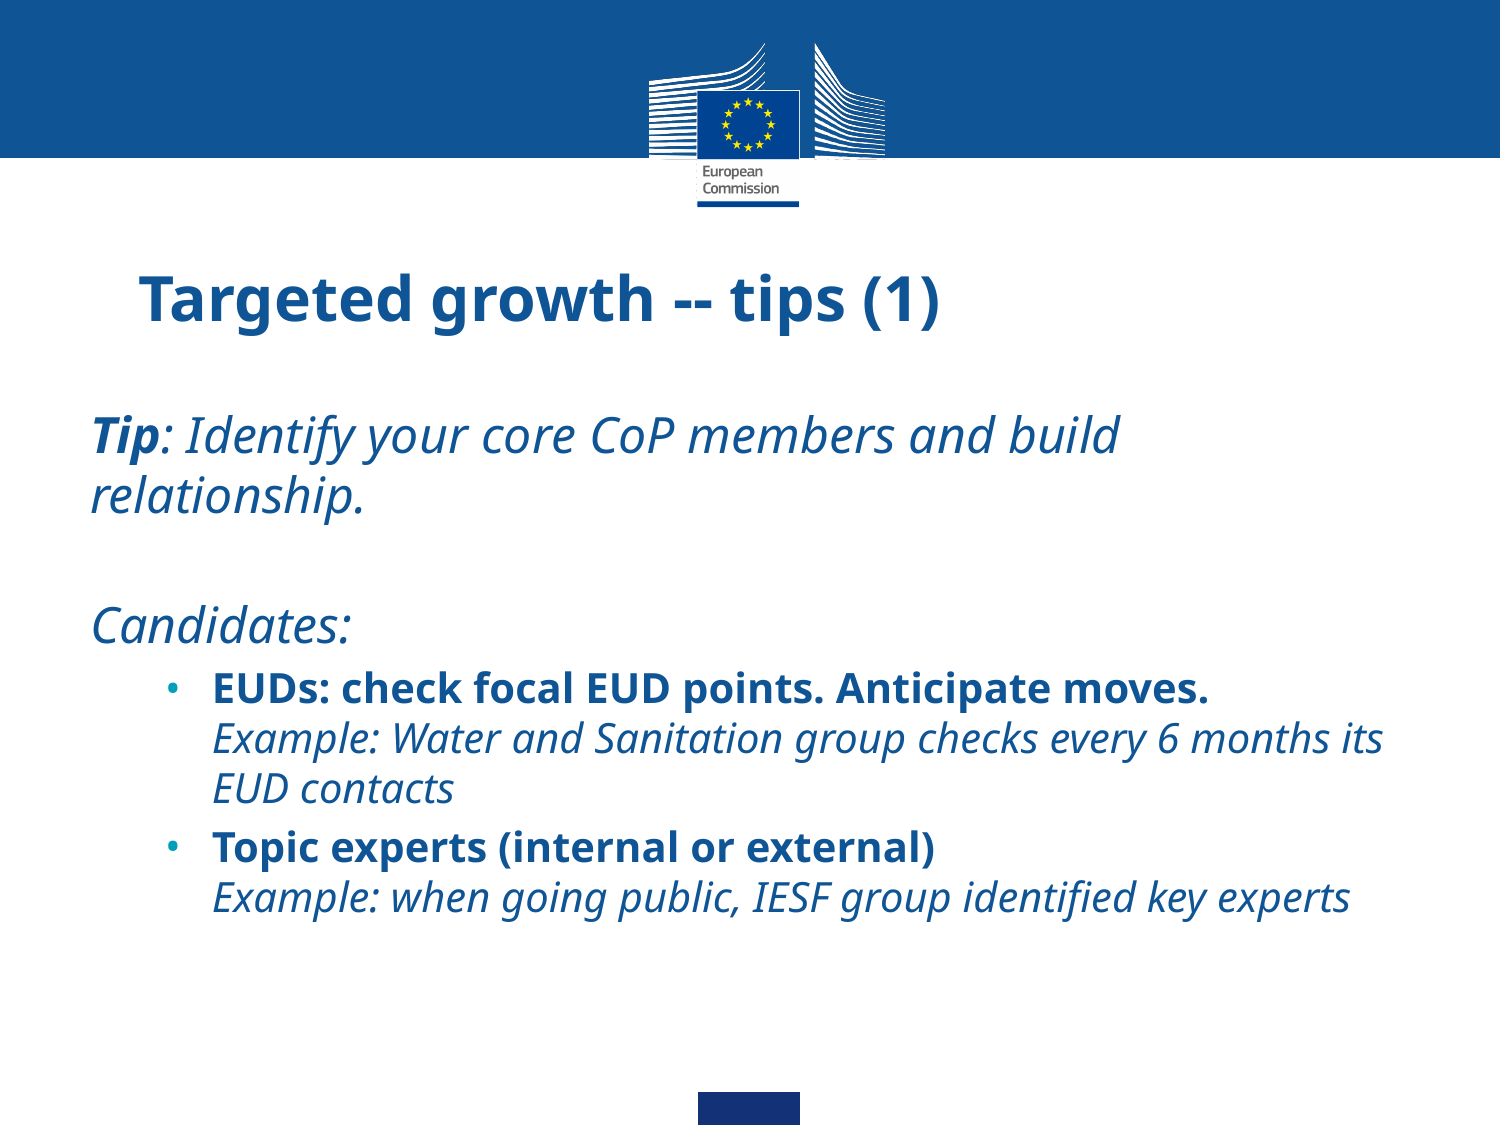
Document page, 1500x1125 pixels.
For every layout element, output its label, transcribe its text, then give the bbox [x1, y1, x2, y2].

list Tip: Identify your core CoP members and build relationship. Candidates: EUDs: check focal EUD points. Anticipate moves. Example: Water and Sanitation group checks every 6 months its EUD contacts Topic experts (internal or external) Example: when going public, IESF group identified key experts [75, 396, 1425, 976]
picture [649, 42, 885, 208]
title Targeted growth -- tips (1) [64, 219, 1415, 374]
